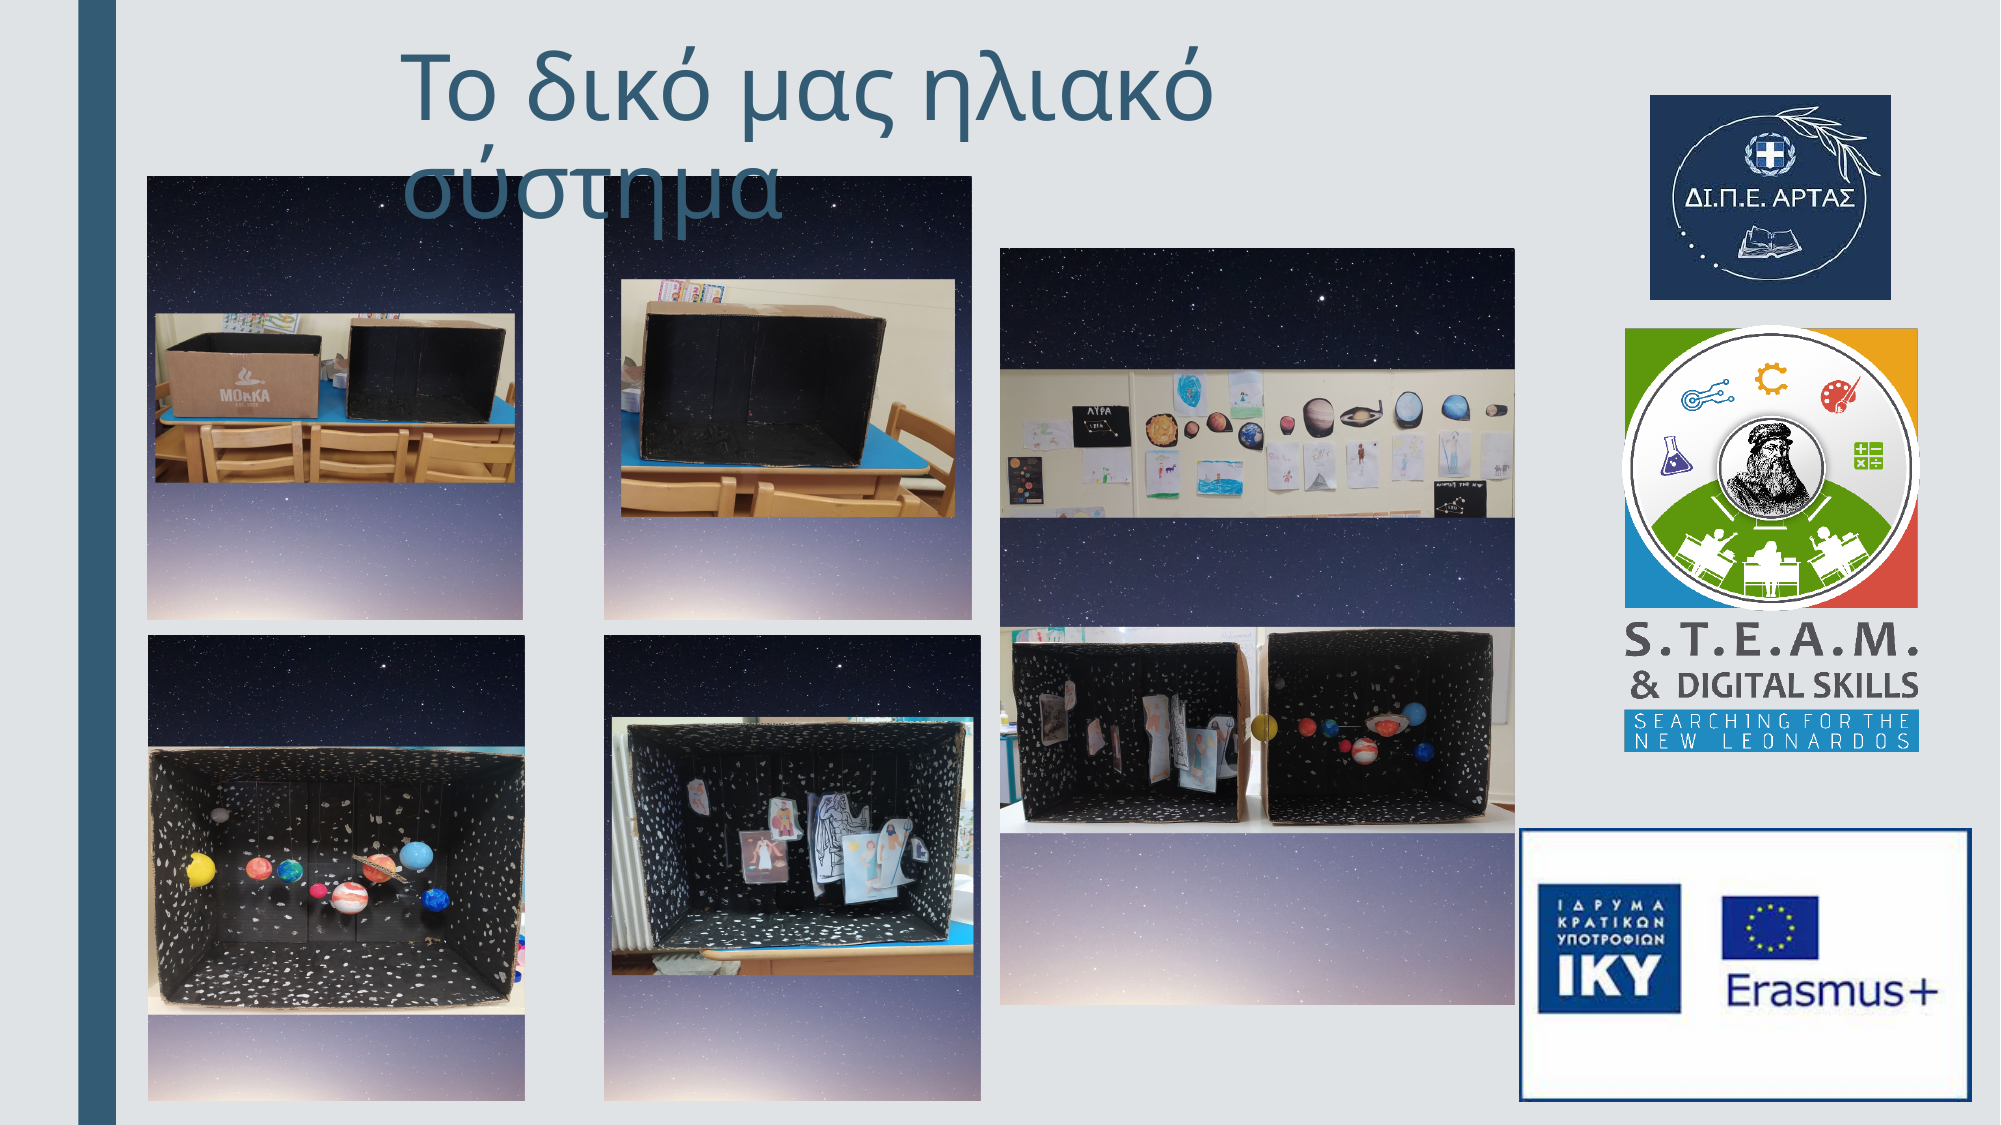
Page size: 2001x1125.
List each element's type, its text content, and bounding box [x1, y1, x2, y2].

picture [1650, 95, 1891, 300]
picture [1622, 325, 1920, 752]
picture [147, 176, 523, 620]
title [373, 95, 1650, 215]
picture [604, 635, 981, 1101]
picture [604, 176, 972, 620]
picture [1000, 248, 1515, 1005]
picture [148, 635, 525, 1101]
text_box Το δικό μας ηλιακό σύστημα [385, 34, 1500, 155]
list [1519, 828, 1972, 1102]
